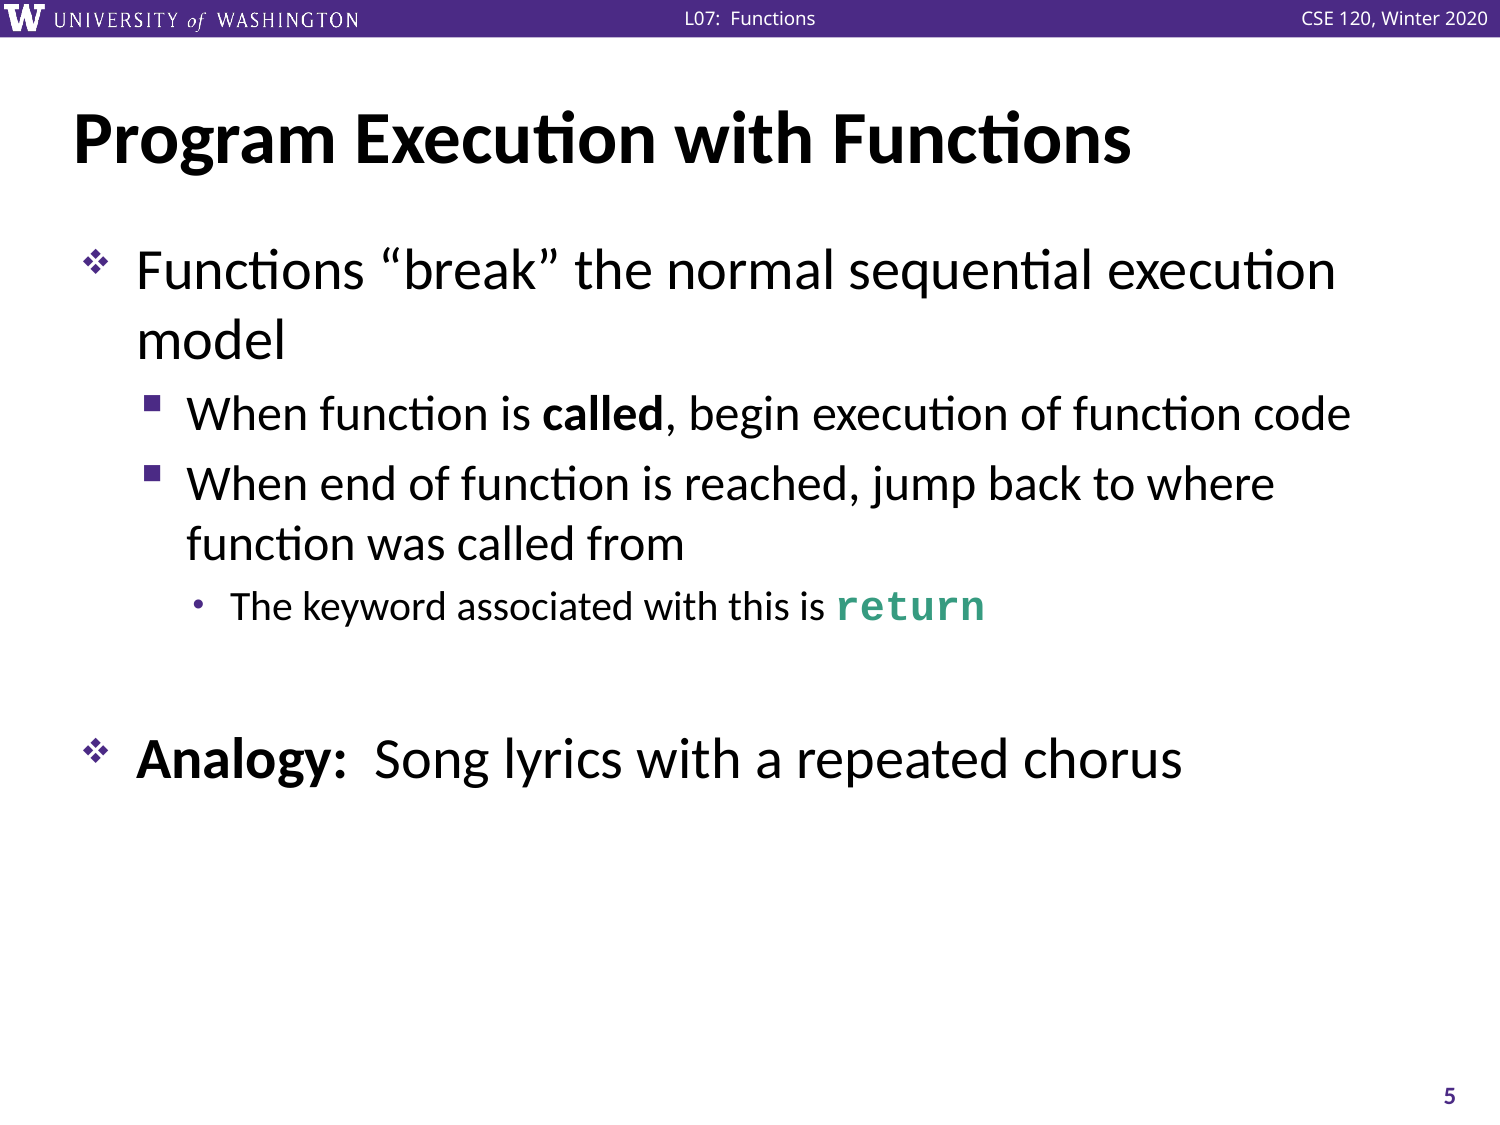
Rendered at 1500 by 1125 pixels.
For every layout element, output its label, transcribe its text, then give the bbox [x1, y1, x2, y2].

slide_number 5 [1400, 1065, 1500, 1125]
picture [4, 4, 358, 32]
list Functions “break” the normal sequential execution model When function is called, begin execution of function code When end of function is reached, jump back to where function was called from The keyword associated with this is return Analogy: Song lyrics with a repeated chorus [64, 223, 1438, 1040]
title Program Execution with Functions [58, 71, 1438, 197]
